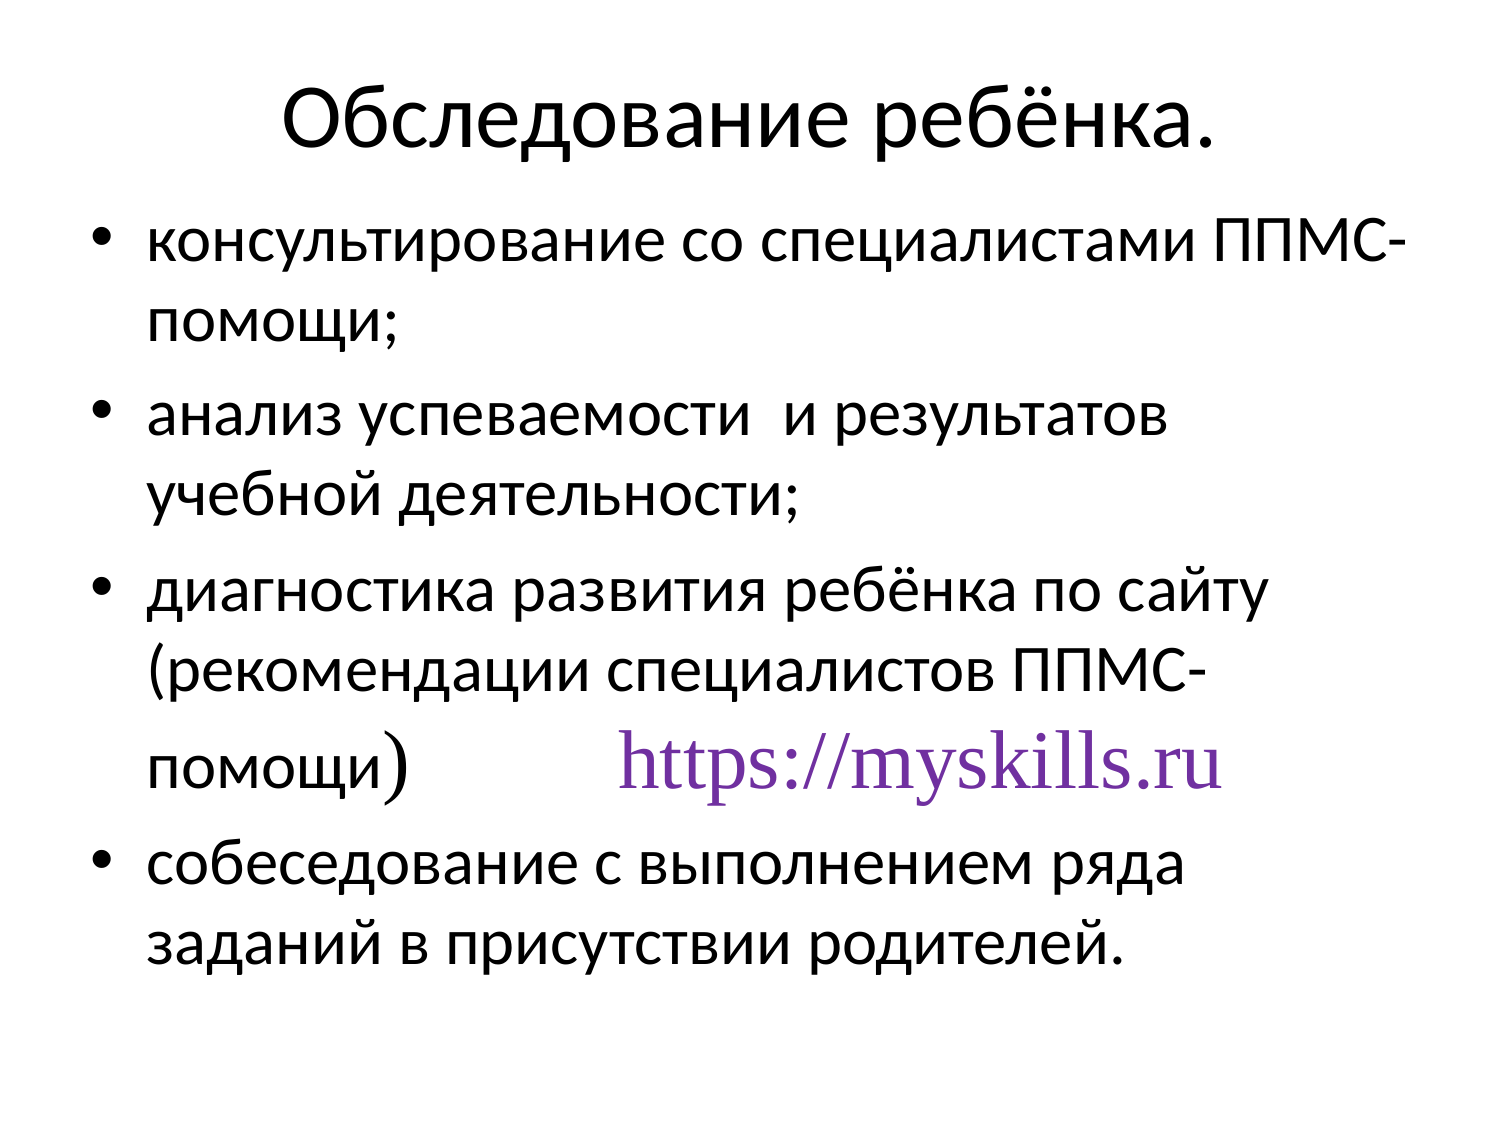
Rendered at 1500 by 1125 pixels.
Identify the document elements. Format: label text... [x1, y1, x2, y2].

list консультирование со специалистами ППМС-помощи; анализ успеваемости и результатов учебной деятельности; диагностика развития ребёнка по сайту (рекомендации специалистов ППМС-помощи) https://myskills.ru собеседование с выполнением ряда заданий в присутствии родителей. [75, 187, 1425, 1005]
title Обследование ребёнка. [75, 45, 1425, 176]
